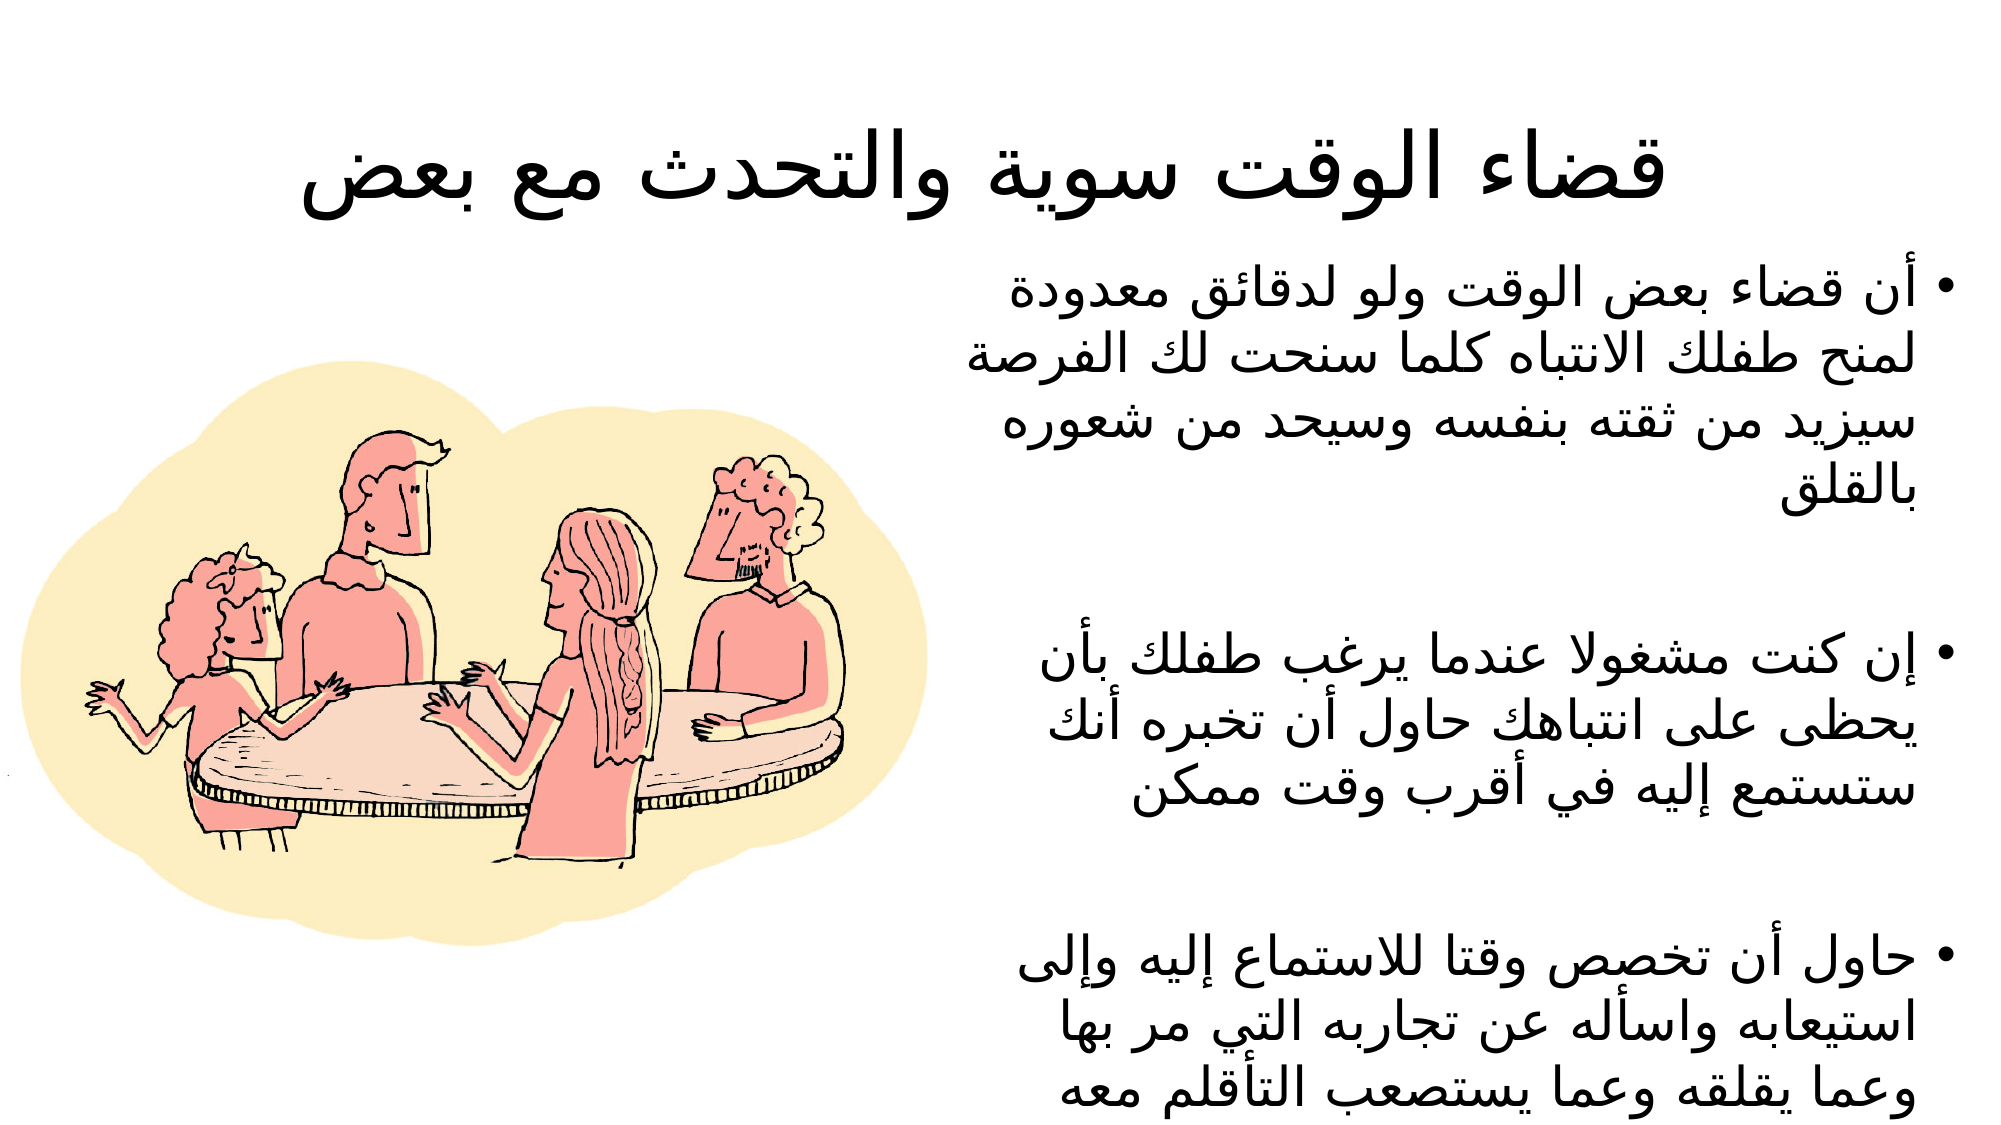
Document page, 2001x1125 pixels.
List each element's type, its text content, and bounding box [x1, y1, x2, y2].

title قضاء الوقت سوية والتحدث مع بعض [137, 59, 1863, 244]
list أن قضاء بعض الوقت ولو لدقائق معدودة لمنح طفلك الانتباه كلما سنحت لك الفرصة سيزيد من ثقته بنفسه وسيحد من شعوره بالقلق إن كنت مشغولا عندما يرغب طفلك بأن يحظى على انتباهك حاول أن تخبره أنك ستستمع إليه في أقرب وقت ممكن حاول أن تخصص وقتا للاستماع إليه وإلى استيعابه واسأله عن تجاربه التي مر بها وعما يقلقه وعما يستصعب التأقلم معه [926, 244, 1970, 1125]
picture [0, 195, 981, 1038]
